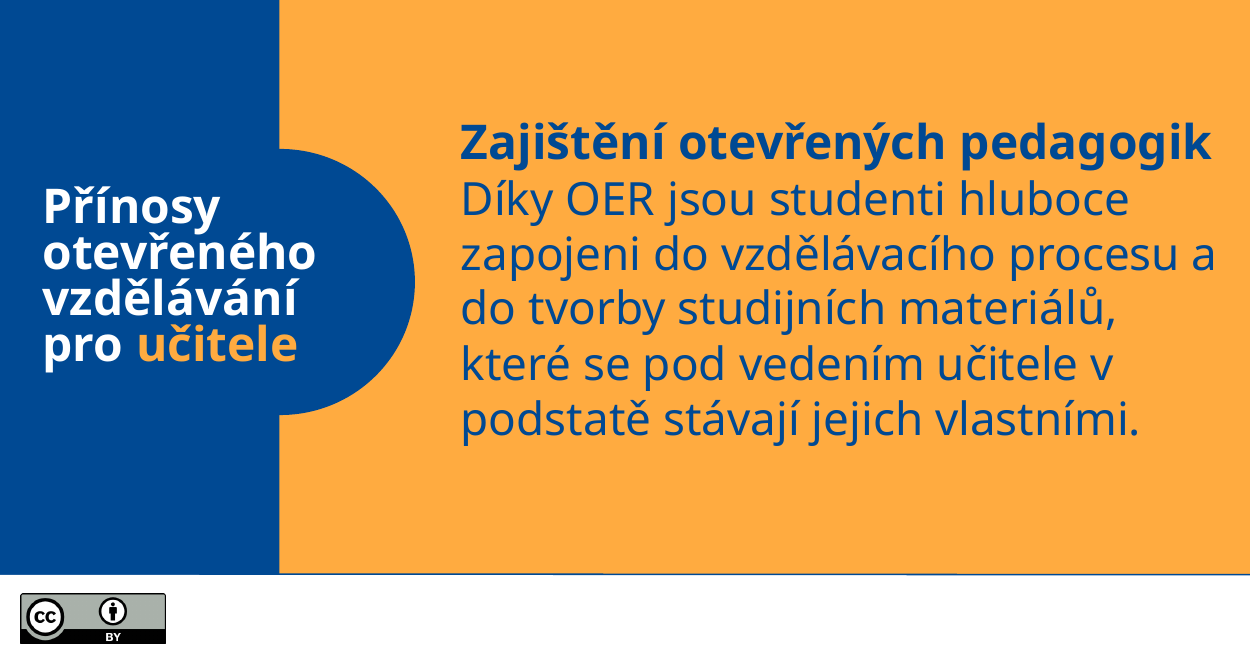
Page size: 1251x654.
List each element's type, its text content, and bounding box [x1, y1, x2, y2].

text_box [196, 386, 365, 416]
text_box Zajištění otevřených pedagogik Díky OER jsou studenti hluboce zapojeni do vzdělávacího procesu a do tvorby studijních materiálů, které se pod vedením učitele v podstatě stávají jejich vlastními. [445, 96, 1239, 460]
picture [20, 592, 166, 645]
text_box [0, 0, 280, 573]
text_box [368, 181, 415, 383]
text_box [0, 582, 1250, 654]
text_box [206, 148, 355, 171]
text_box Přínosy otevřeného vzdělávání pro učitele [27, 171, 368, 386]
